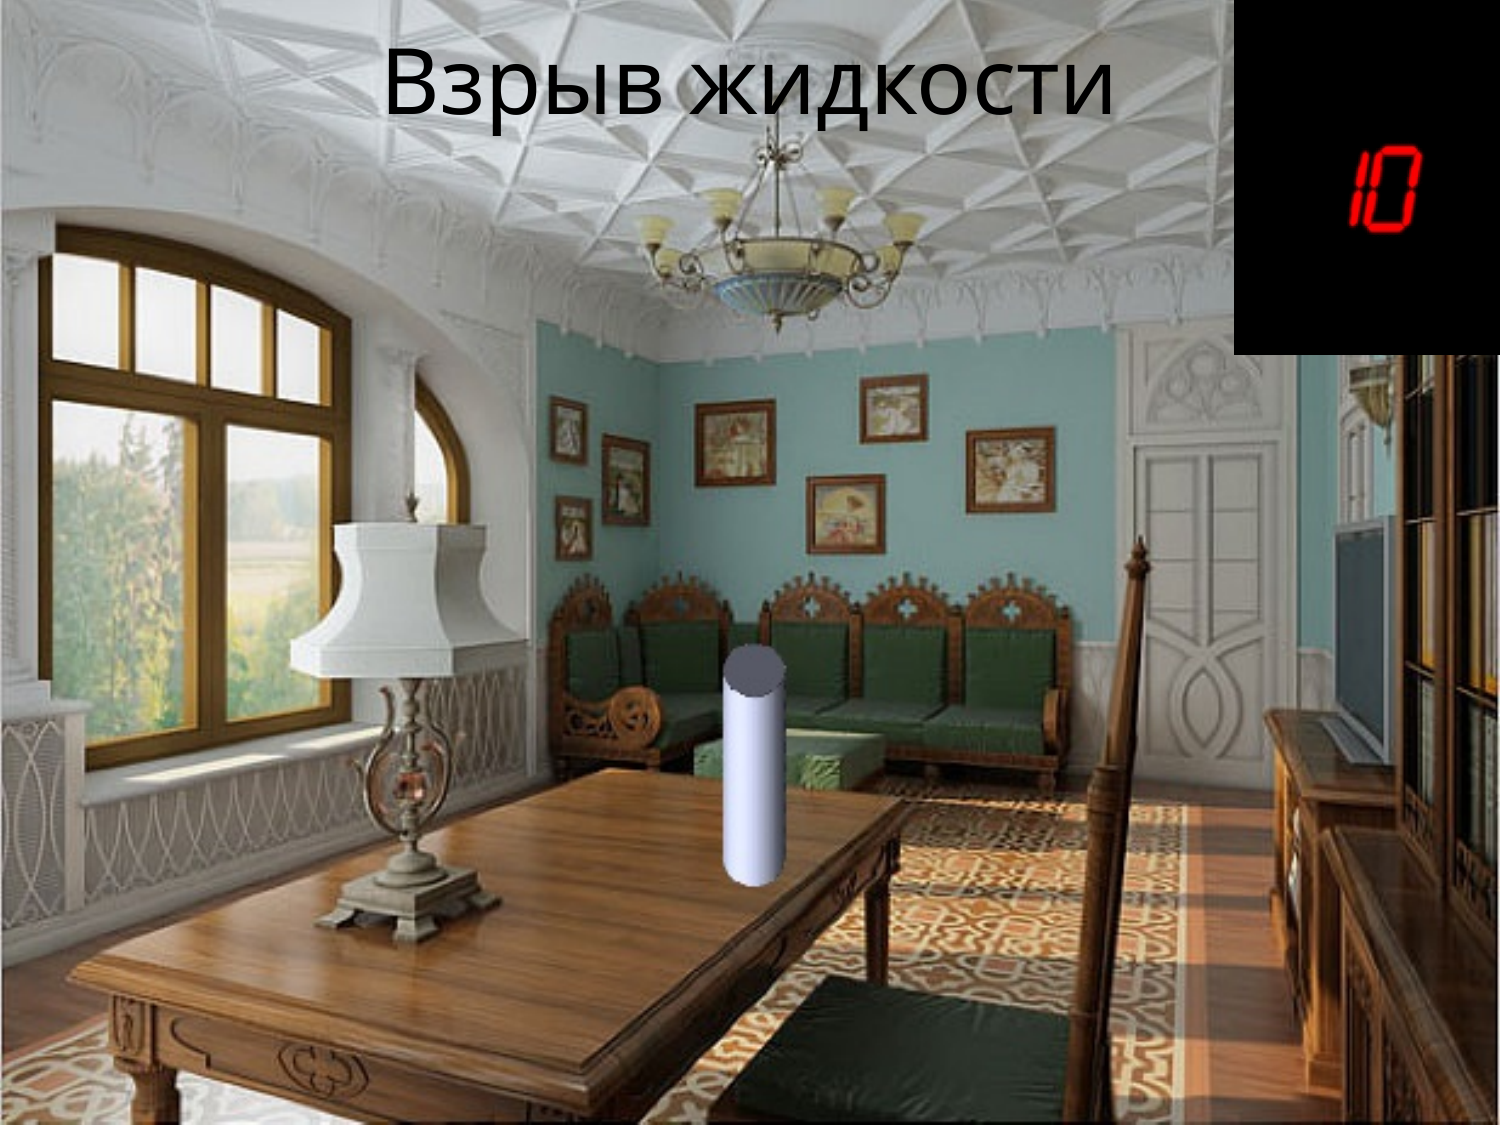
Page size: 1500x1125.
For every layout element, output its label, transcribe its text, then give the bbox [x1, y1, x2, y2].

title Взрыв жидкости [363, 0, 1137, 172]
picture [0, 0, 1500, 1125]
